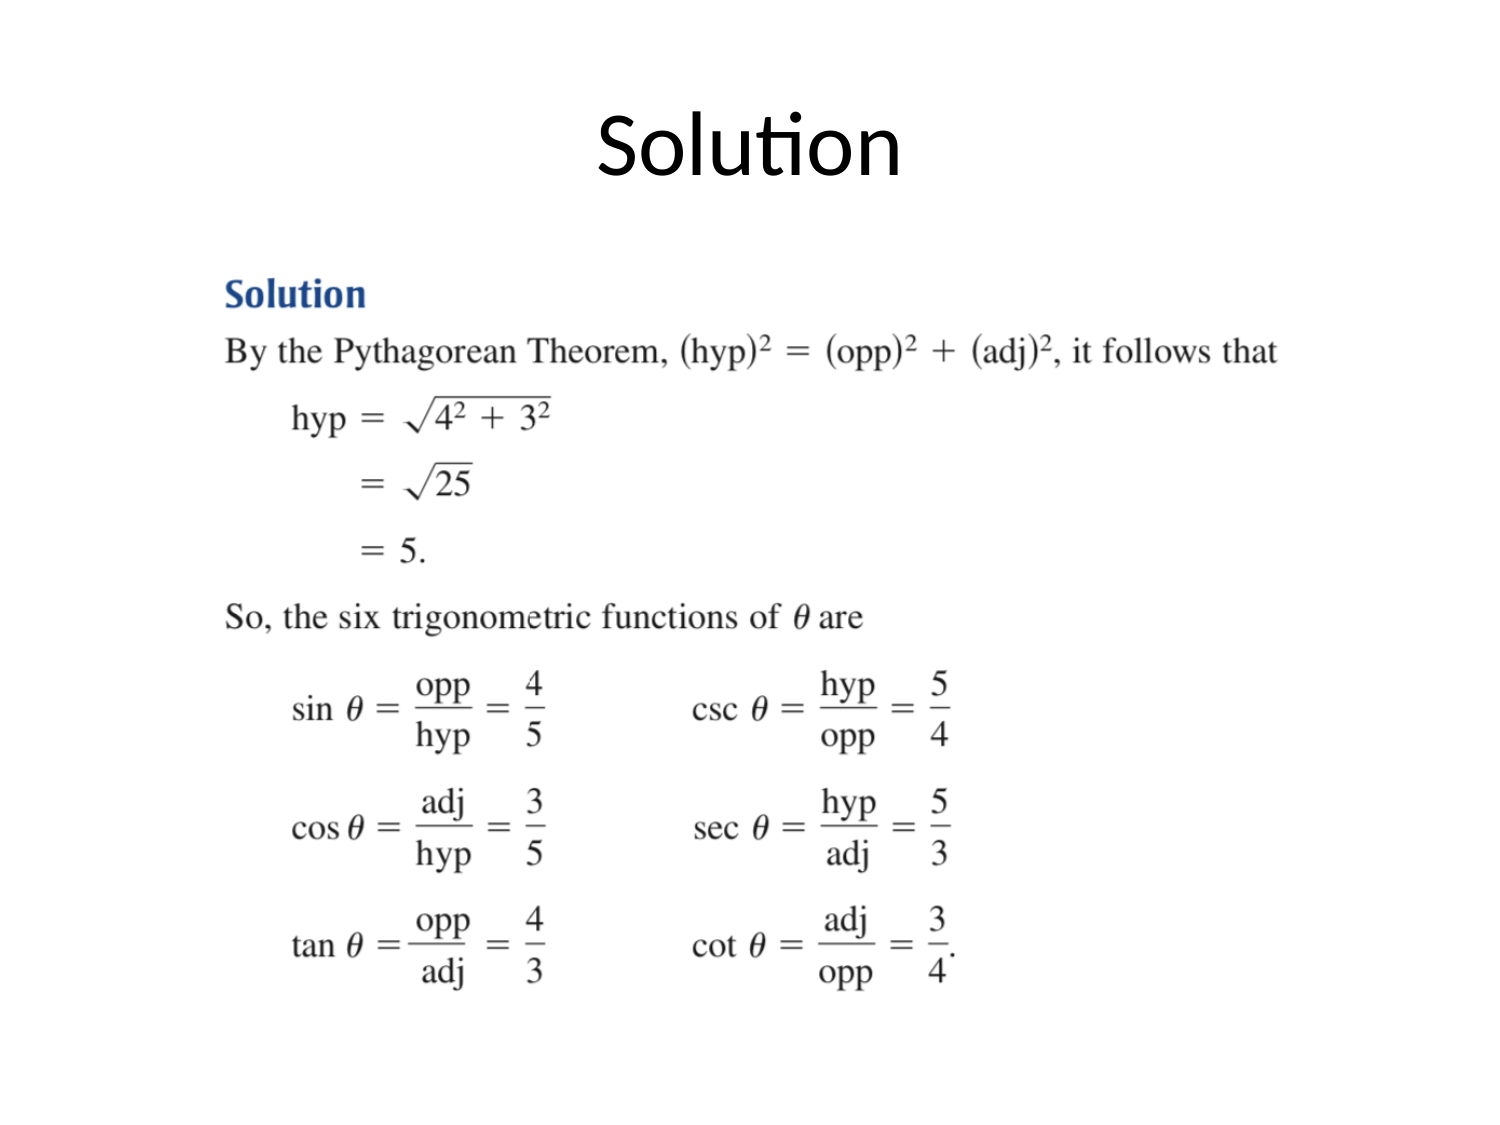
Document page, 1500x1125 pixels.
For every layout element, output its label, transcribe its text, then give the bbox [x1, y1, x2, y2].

title Solution [75, 45, 1425, 233]
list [74, 262, 1426, 1006]
